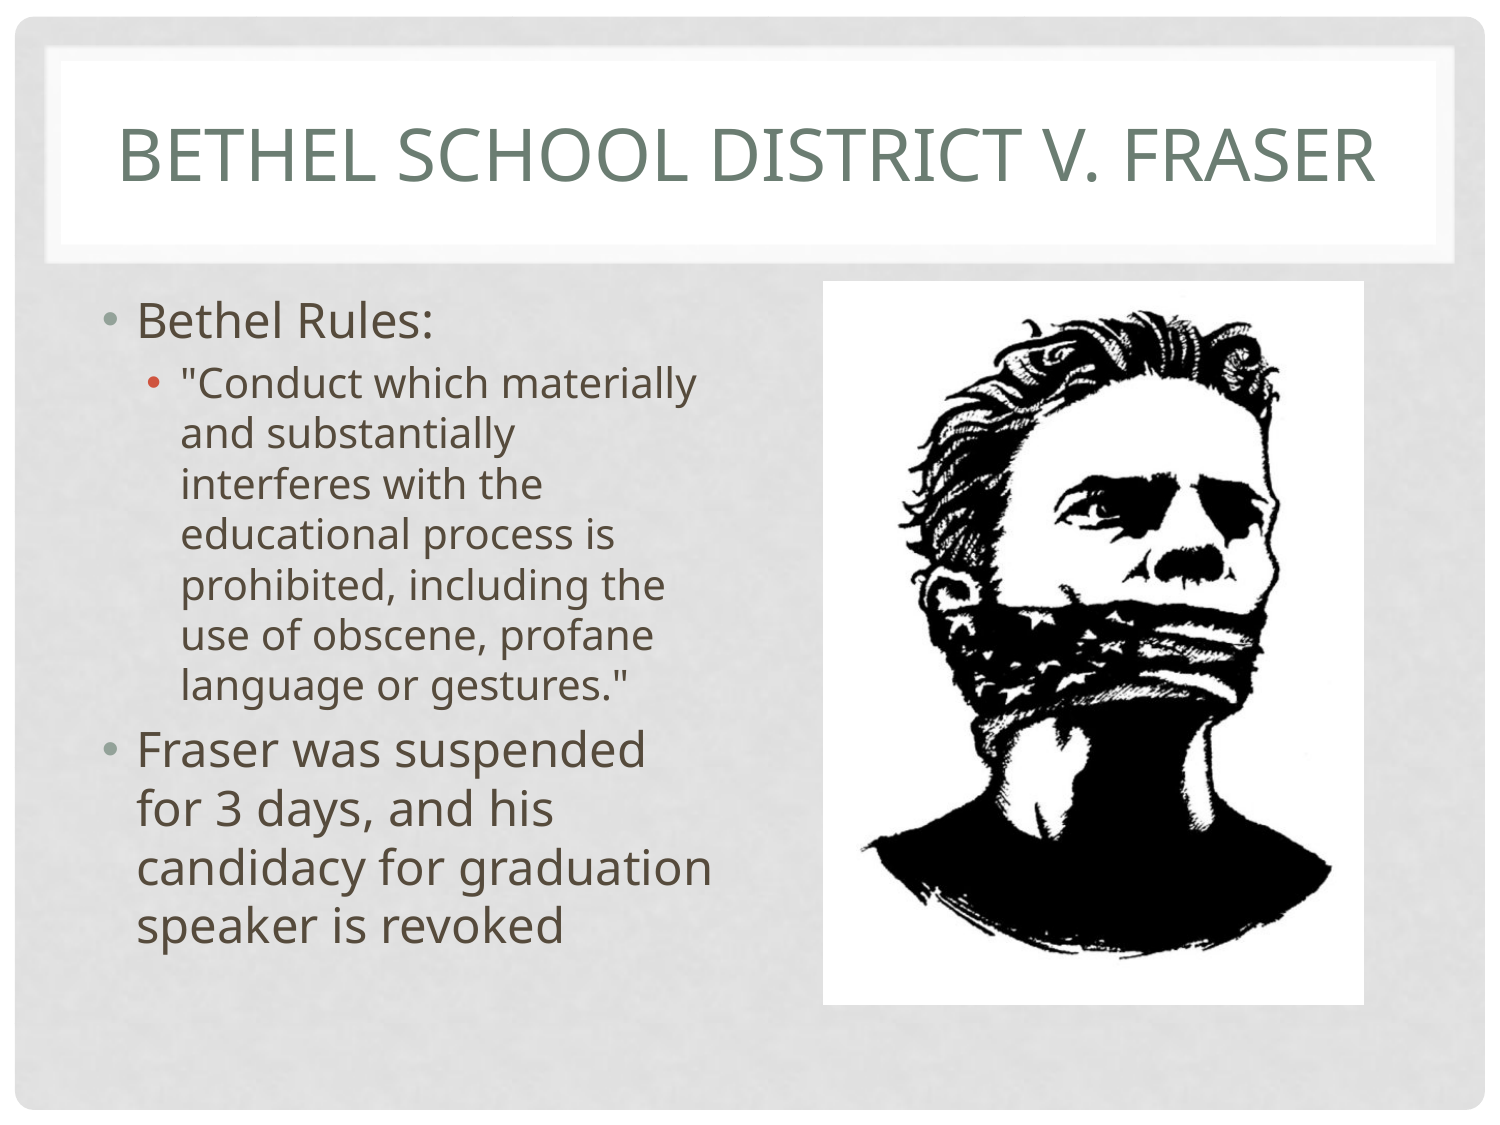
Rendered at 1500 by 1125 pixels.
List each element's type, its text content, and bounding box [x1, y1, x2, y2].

title Bethel School District v. Fraser [69, 66, 1425, 238]
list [823, 281, 1364, 1006]
list Bethel Rules: "Conduct which materially and substantially interferes with the educational process is prohibited, including the use of obscene, profane language or gestures." Fraser was suspended for 3 days, and his candidacy for graduation speaker is revoked [69, 281, 733, 1005]
